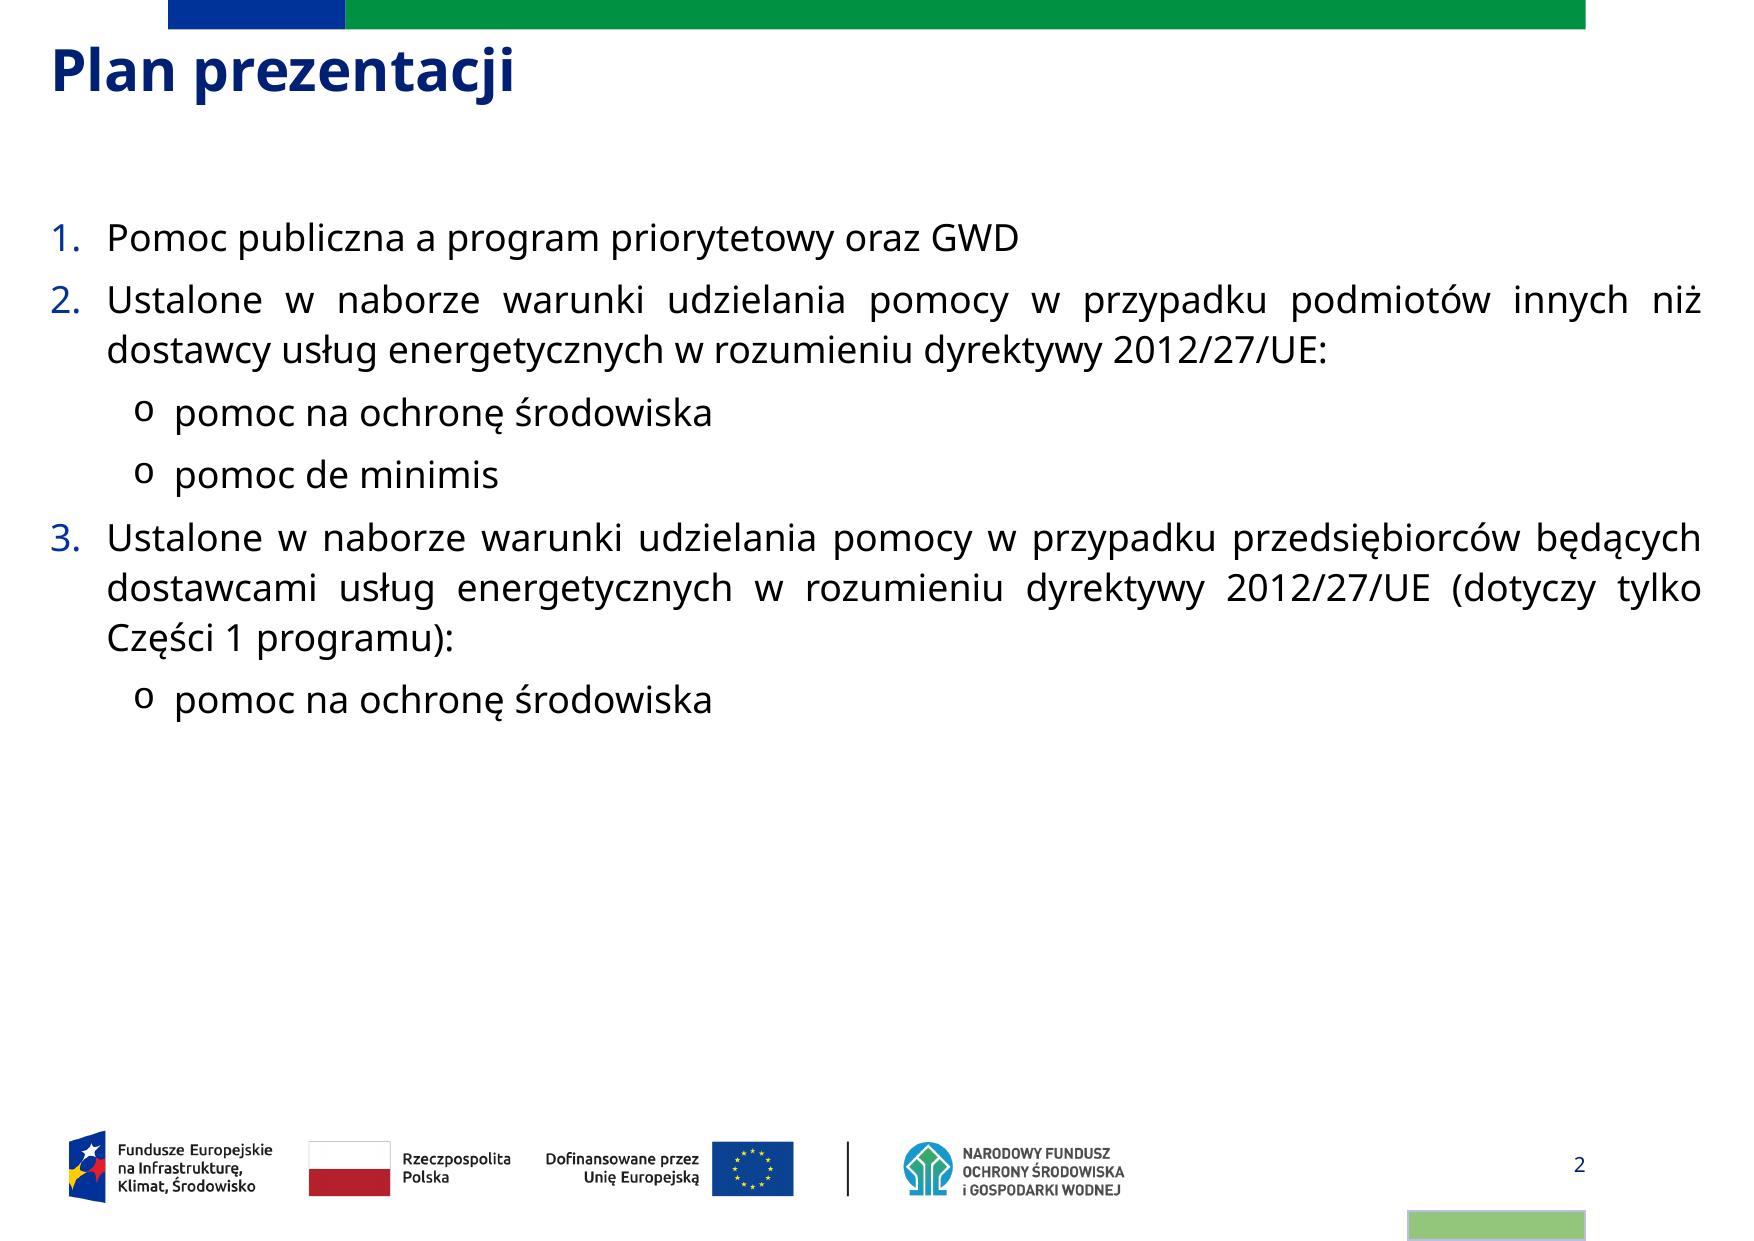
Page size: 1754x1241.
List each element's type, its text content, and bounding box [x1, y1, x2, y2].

picture [49, 1112, 1143, 1221]
list Pomoc publiczna a program priorytetowy oraz GWD Ustalone w naborze warunki udzielania pomocy w przypadku podmiotów innych niż dostawcy usług energetycznych w rozumieniu dyrektywy 2012/27/UE: pomoc na ochronę środowiska pomoc de minimis Ustalone w naborze warunki udzielania pomocy w przypadku przedsiębiorców będących dostawcami usług energetycznych w rozumieniu dyrektywy 2012/27/UE (dotyczy tylko Części 1 programu): pomoc na ochronę środowiska [50, 208, 1704, 880]
slide_number 2 [1408, 1151, 1586, 1181]
title Plan prezentacji [50, 27, 1586, 116]
